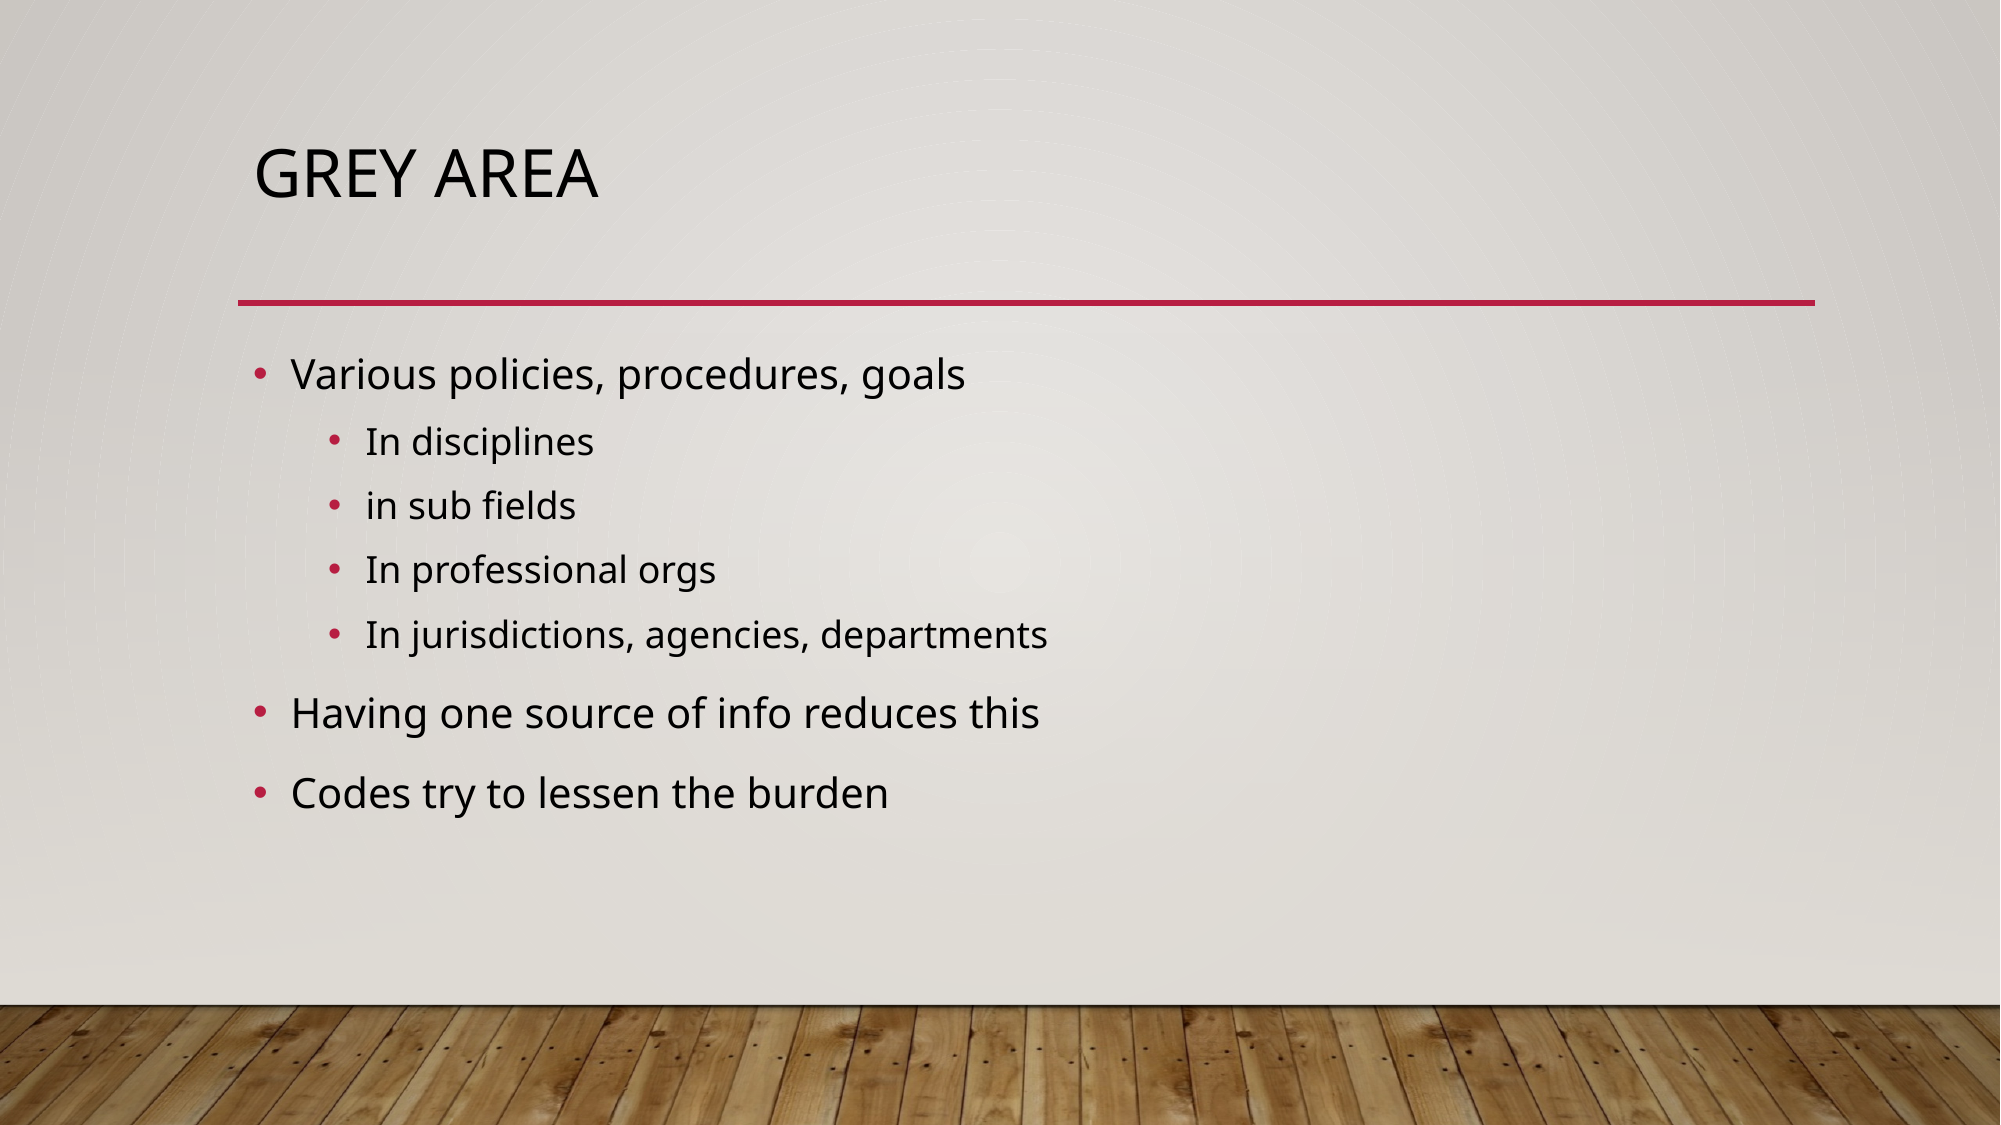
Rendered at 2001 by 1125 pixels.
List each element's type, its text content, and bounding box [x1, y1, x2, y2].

title Grey Area [238, 131, 1814, 305]
picture [0, 1005, 2000, 1125]
list Various policies, procedures, goals In disciplines in sub fields In professional orgs In jurisdictions, agencies, departments Having one source of info reduces this Codes try to lessen the burden [238, 330, 1814, 897]
